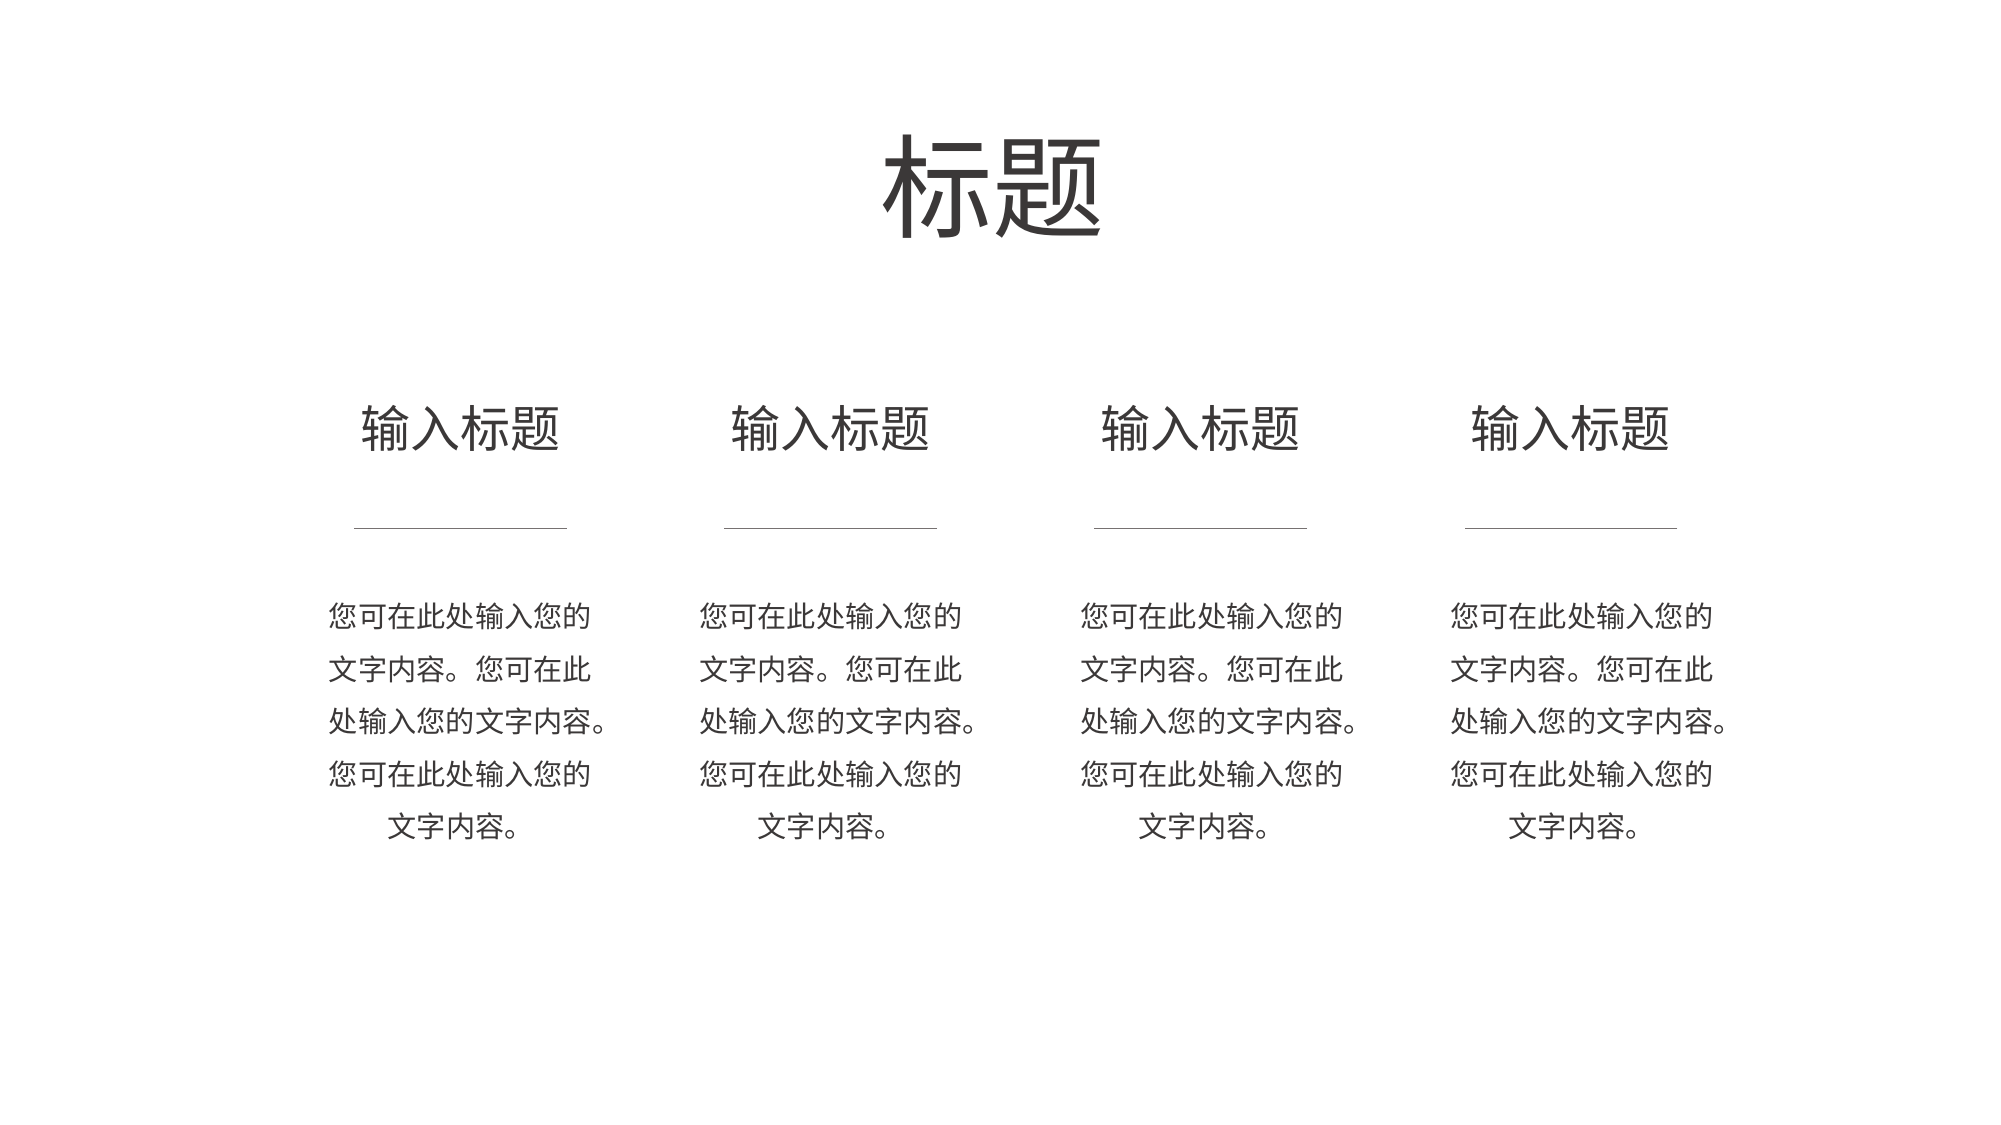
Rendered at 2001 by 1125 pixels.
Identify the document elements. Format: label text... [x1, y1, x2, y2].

text_box 您可在此处输入您的文字内容。您可在此处输入您的文字内容。您可在此处输入您的文字内容。 [678, 573, 983, 851]
text_box 您可在此处输入您的文字内容。您可在此处输入您的文字内容。您可在此处输入您的文字内容。 [1059, 573, 1364, 851]
text_box 标题 [865, 109, 1201, 260]
text_box 输入标题 [715, 389, 946, 465]
text_box 输入标题 [345, 389, 576, 465]
text_box 您可在此处输入您的文字内容。您可在此处输入您的文字内容。您可在此处输入您的文字内容。 [1430, 573, 1734, 851]
text_box 您可在此处输入您的文字内容。您可在此处输入您的文字内容。您可在此处输入您的文字内容。 [308, 573, 613, 851]
text_box 输入标题 [1085, 389, 1316, 465]
text_box 输入标题 [1456, 389, 1686, 465]
